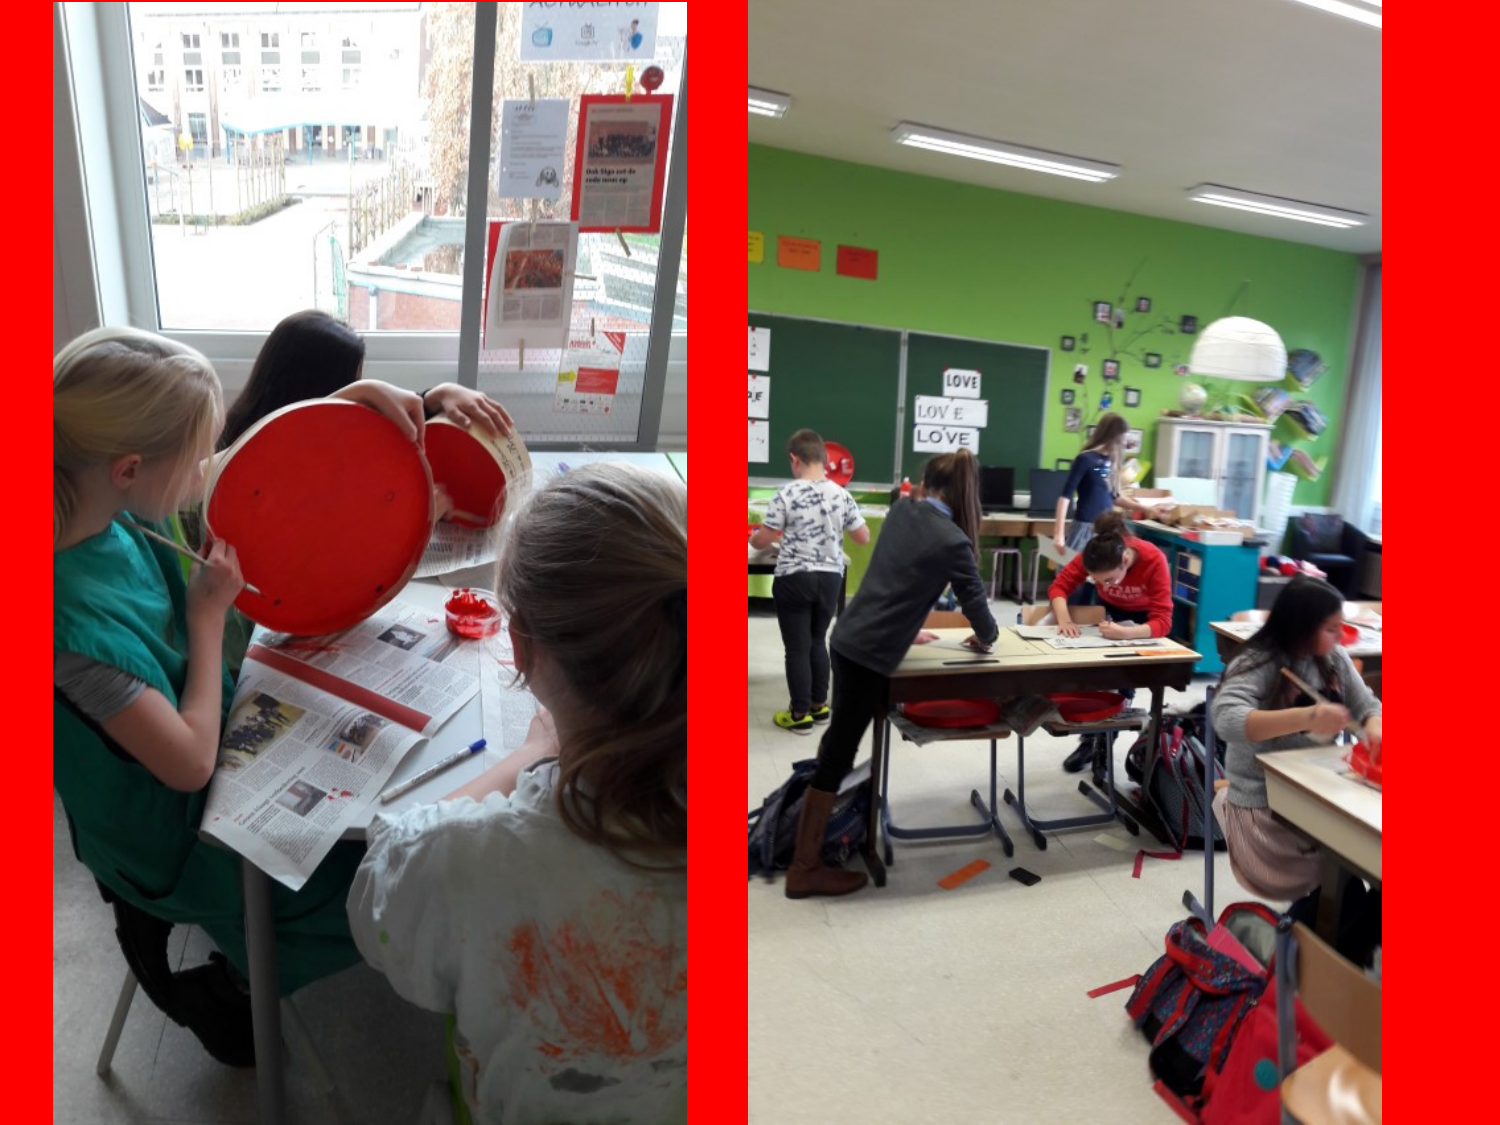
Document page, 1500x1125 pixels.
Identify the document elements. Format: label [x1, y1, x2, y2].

picture [52, 1, 687, 1125]
picture [748, 0, 1382, 1125]
